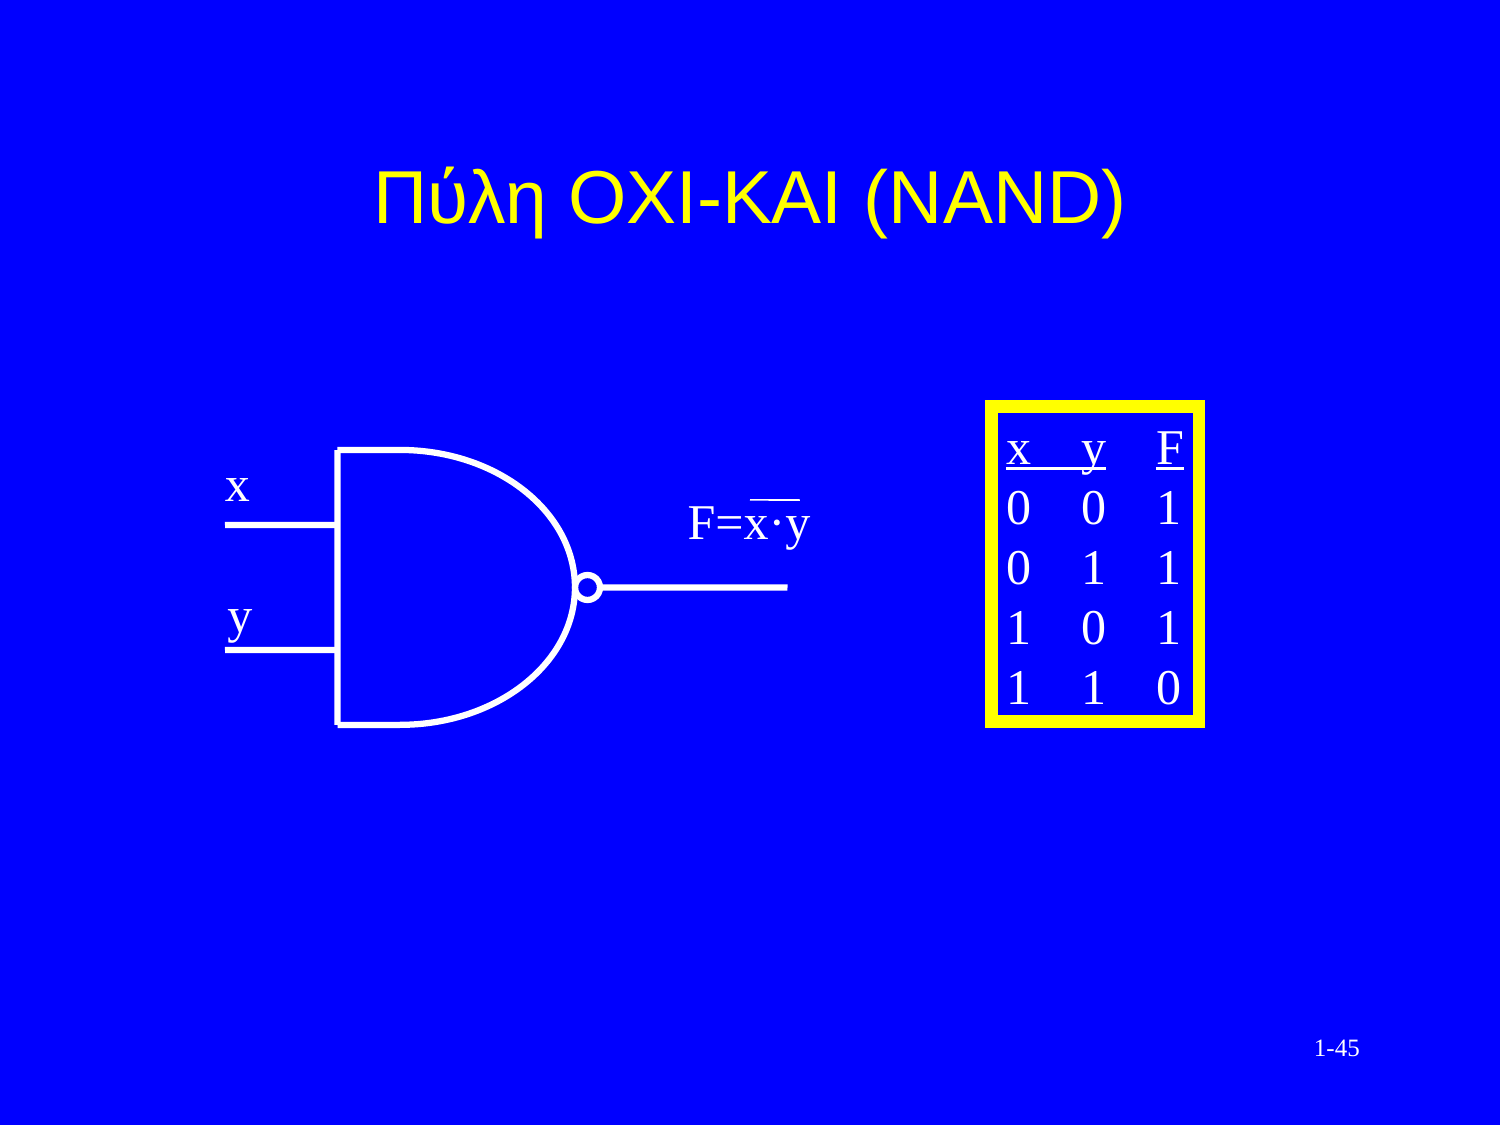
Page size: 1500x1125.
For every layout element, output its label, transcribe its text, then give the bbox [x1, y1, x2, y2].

text_box [399, 587, 575, 725]
text_box [575, 575, 601, 601]
text_box x [210, 444, 265, 519]
text_box F=x·y [672, 481, 826, 557]
text_box x y F 0 0 1 0 1 1 1 0 1 1 1 0 [991, 406, 1199, 722]
text_box y [212, 574, 268, 650]
title Πύλη ΟΧΙ-ΚΑΙ (ΝAND) [112, 99, 1388, 288]
text_box [399, 449, 575, 587]
